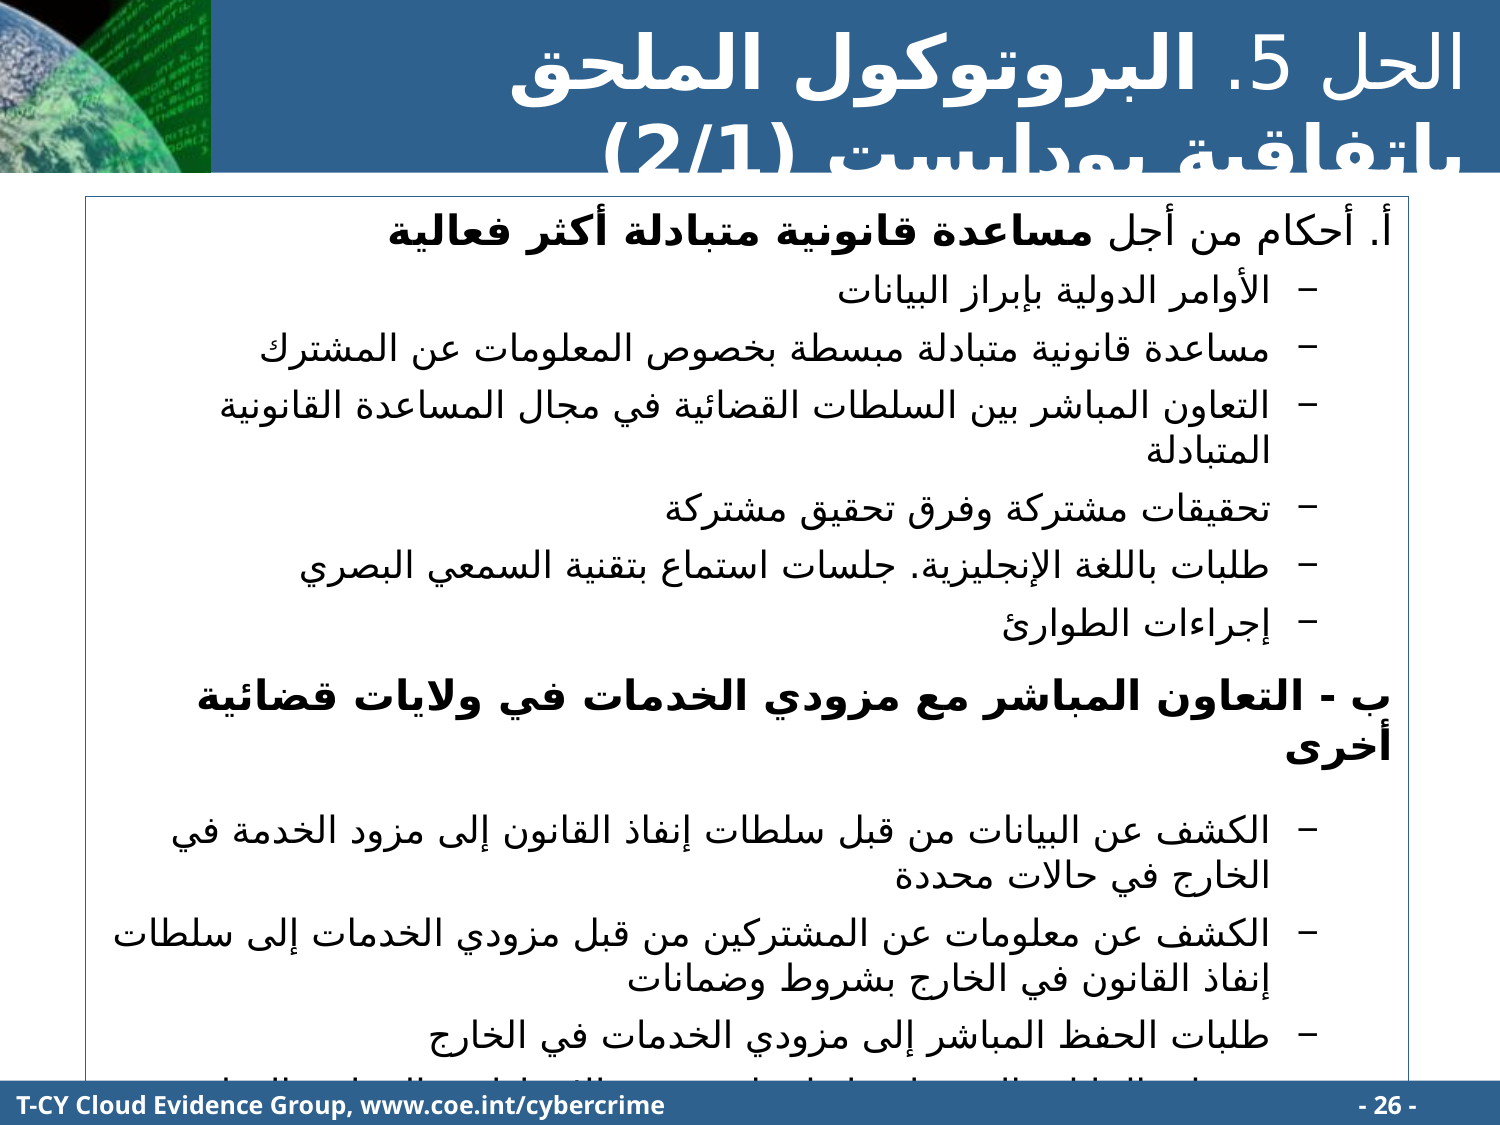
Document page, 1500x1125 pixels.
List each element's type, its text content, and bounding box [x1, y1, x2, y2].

list أ. أحكام من أجل مساعدة قانونية متبادلة أكثر فعالية الأوامر الدولية بإبراز البيانات مساعدة قانونية متبادلة مبسطة بخصوص المعلومات عن المشترك التعاون المباشر بين السلطات القضائية في مجال المساعدة القانونية المتبادلة تحقيقات مشتركة وفرق تحقيق مشتركة طلبات باللغة الإنجليزية. جلسات استماع بتقنية السمعي البصري إجراءات الطوارئ ب - التعاون المباشر مع مزودي الخدمات في ولايات قضائية أخرى الكشف عن البيانات من قبل سلطات إنفاذ القانون إلى مزود الخدمة في الخارج في حالات محددة الكشف عن معلومات عن المشتركين من قبل مزودي الخدمات إلى سلطات إنفاذ القانون في الخارج بشروط وضمانات طلبات الحفظ المباشر إلى مزودي الخدمات في الخارج مقبولية البيانات المحصل عليها مباشرة في الإجراءات والدعاوى الوطنية إجراءات الطوارئ [85, 196, 1409, 1079]
text_box [0, 1079, 1500, 1125]
text_box [214, 0, 1500, 175]
text_box T-CY Cloud Evidence Group, www.coe.int/cybercrime - 26 - [1, 1082, 1500, 1125]
picture [0, 0, 212, 173]
text_box الحل 5. البروتوكول الملحق باتفاقية بودابست (2/1) [230, 7, 1483, 202]
